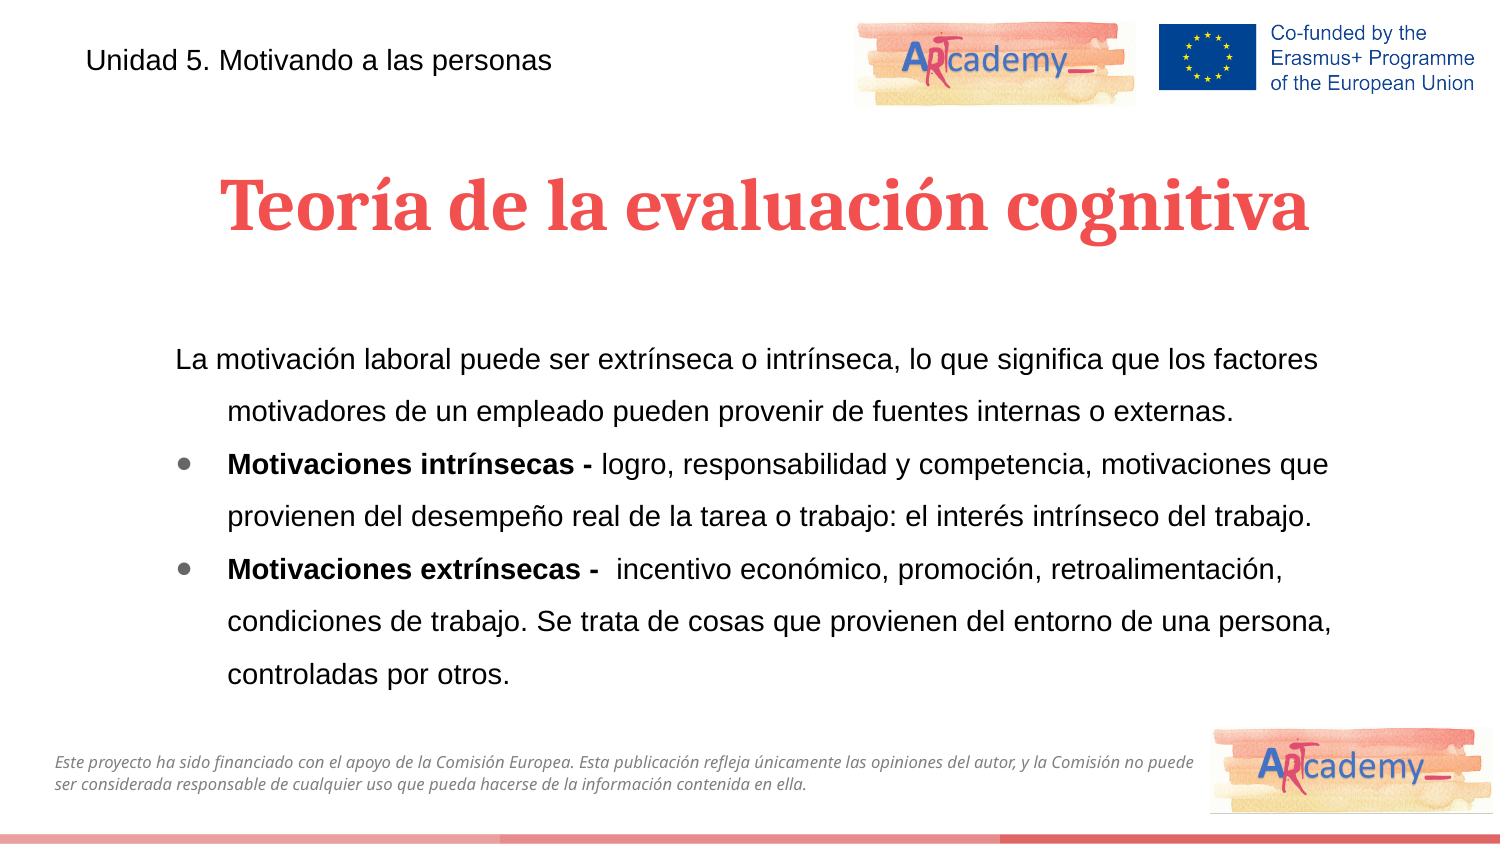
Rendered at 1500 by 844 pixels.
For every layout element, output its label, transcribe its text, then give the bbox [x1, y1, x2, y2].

picture [854, 2, 1137, 138]
picture [1210, 709, 1493, 844]
text_box Este proyecto ha sido financiado con el apoyo de la Comisión Europea. Esta publicación refleja únicamente las opiniones del autor, y la Comisión no puede ser considerada responsable de cualquier uso que pueda hacerse de la información contenida en ella. [39, 742, 1205, 811]
title Teoría de la evaluación cognitiva [180, 53, 1352, 261]
list La motivación laboral puede ser extrínseca o intrínseca, lo que significa que los factores motivadores de un empleado pueden provenir de fuentes internas o externas. Motivaciones intrínsecas - logro, responsabilidad y competencia, motivaciones que provienen del desempeño real de la tarea o trabajo: el interés intrínseco del trabajo. Motivaciones extrínsecas - incentivo económico, promoción, retroalimentación, condiciones de trabajo. Se trata de cosas que provienen del entorno de una persona, controladas por otros. [137, 307, 1369, 650]
text_box Unidad 5. Motivando a las personas [70, 33, 583, 84]
picture [1158, 24, 1474, 94]
